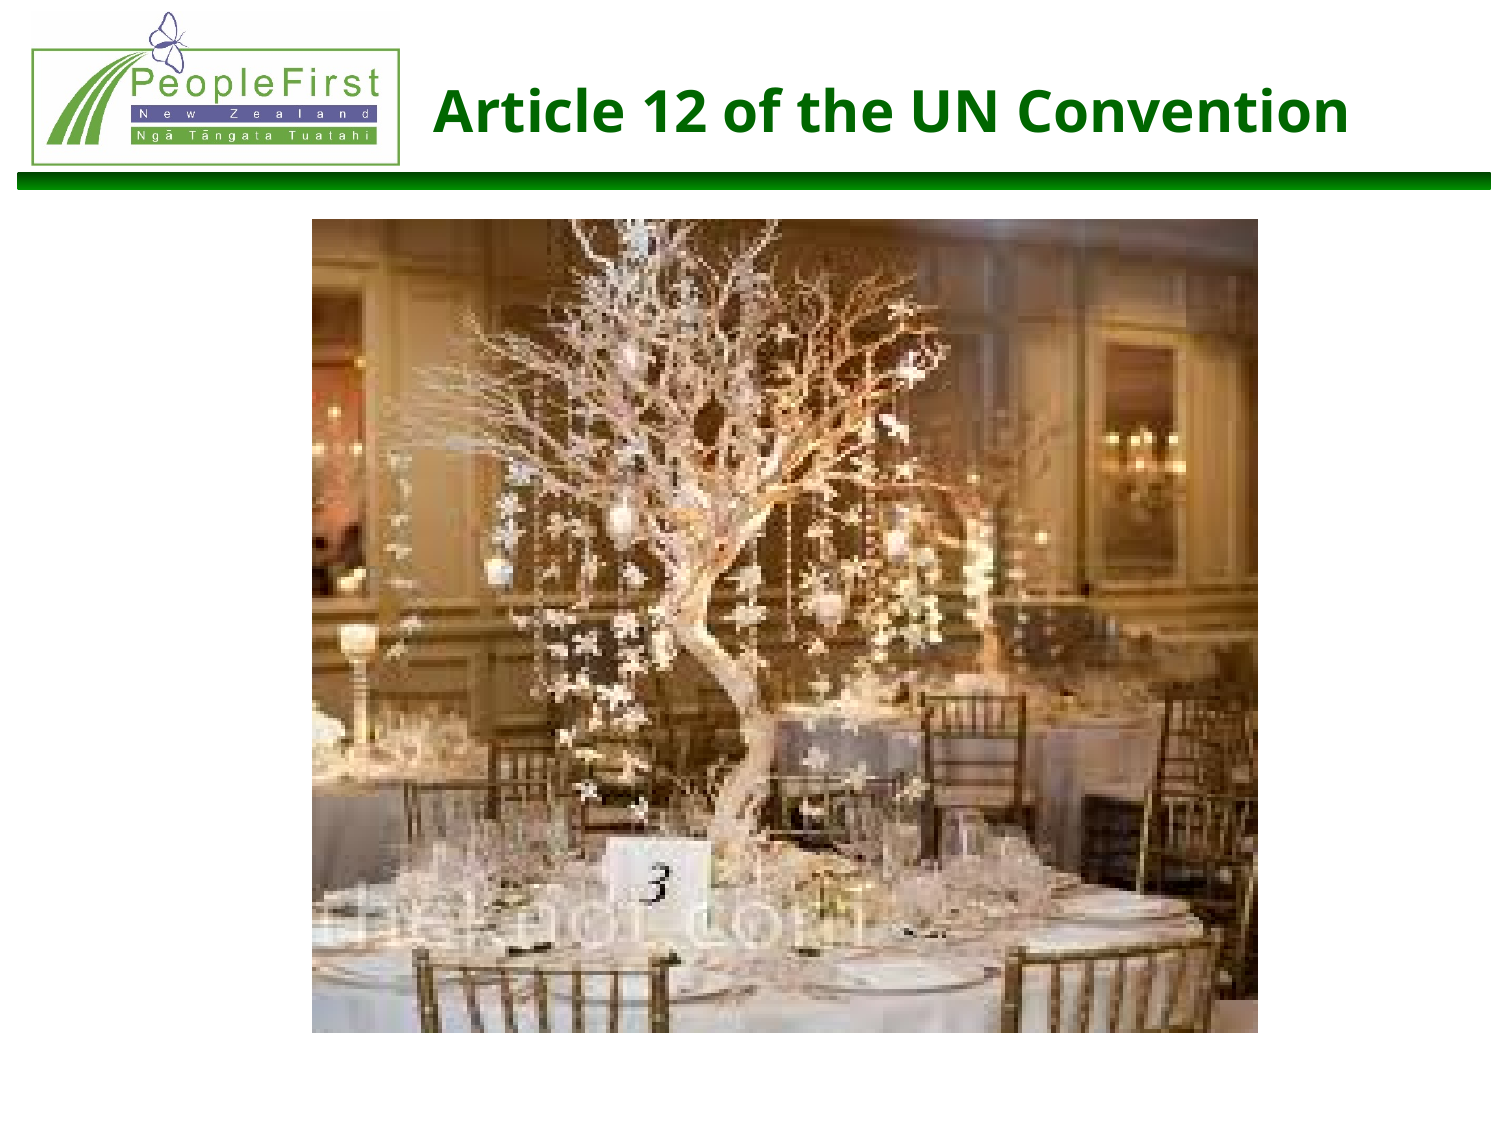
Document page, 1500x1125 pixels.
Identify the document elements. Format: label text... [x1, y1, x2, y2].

picture [31, 11, 400, 166]
title Article 12 of the UN Convention [419, 66, 1491, 145]
picture [312, 219, 1259, 1034]
